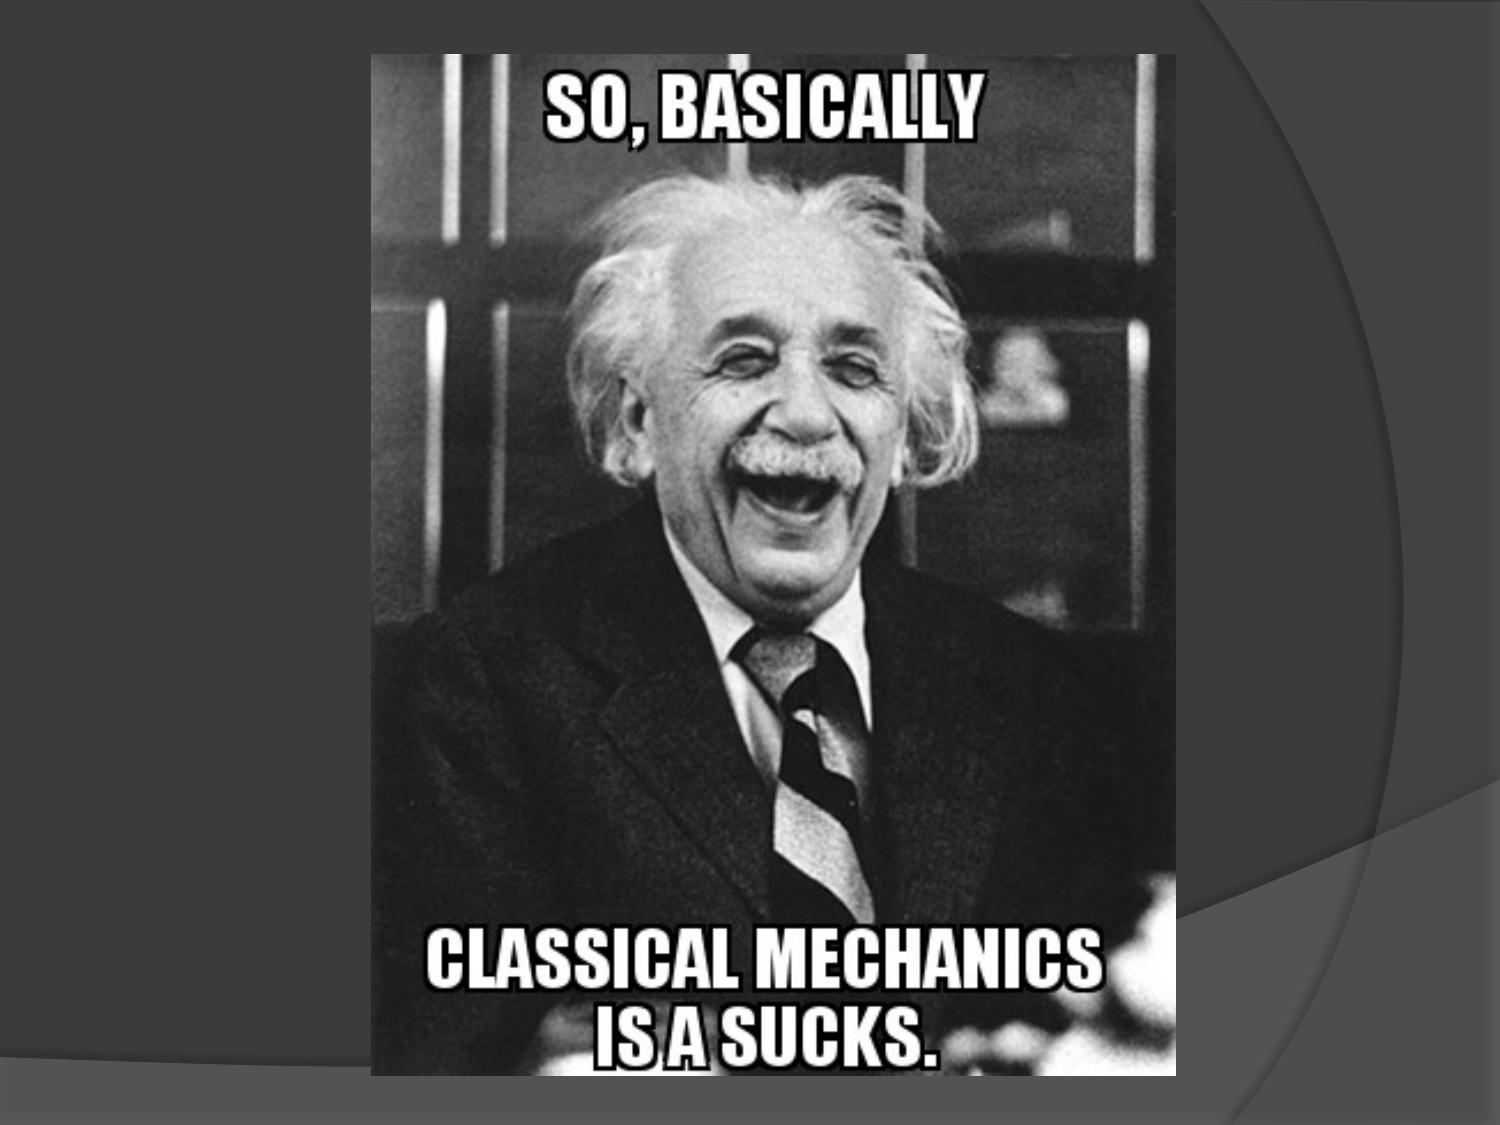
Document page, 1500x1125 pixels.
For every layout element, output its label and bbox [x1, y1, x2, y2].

list [371, 54, 1176, 1077]
